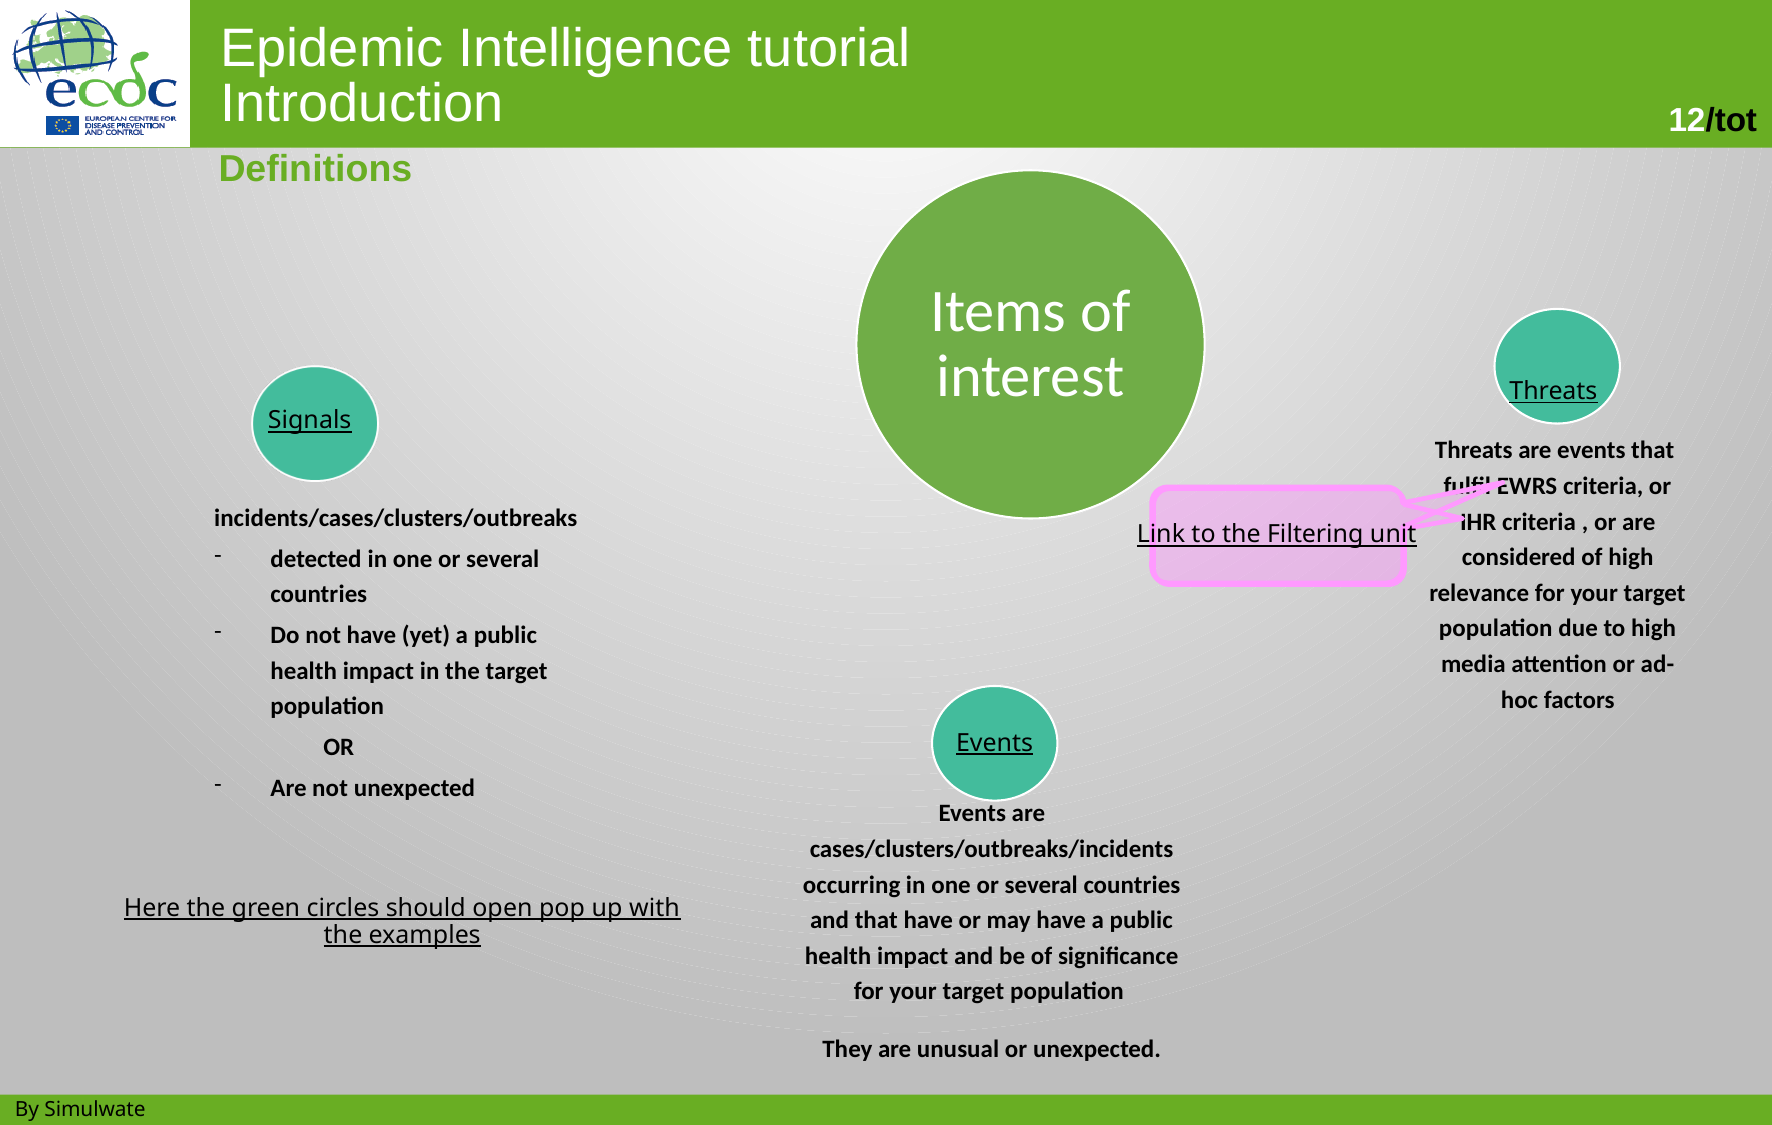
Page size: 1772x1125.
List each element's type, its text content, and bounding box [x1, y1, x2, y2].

text_box [1054, 724, 1058, 762]
text_box incidents/cases/clusters/outbreaks detected in one or several countries Do not have (yet) a public health impact in the target population OR Are not unexpected [199, 488, 596, 809]
text_box [936, 685, 1053, 722]
text_box [932, 723, 1054, 783]
text_box Threats are events that fulfil EWRS criteria, or IHR criteria , or are considered of high relevance for your target population due to high media attention or ad-hoc factors [1410, 420, 1706, 721]
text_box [1486, 308, 1621, 424]
picture [0, 0, 190, 147]
text_box Definitions [203, 142, 428, 198]
text_box Events are cases/clusters/outbreaks/incidents occurring in one or several countries and that have or may have a public health impact and be of significance for your target population They are unusual or unexpected. [781, 783, 1203, 1070]
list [250, 365, 379, 482]
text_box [856, 169, 1205, 519]
text_box Events [936, 722, 1054, 764]
text_box Link to the Filtering unit [1151, 482, 1503, 583]
text_box [1159, 512, 1463, 585]
text_box Here the green circles should open pop up with the examples [103, 887, 702, 956]
